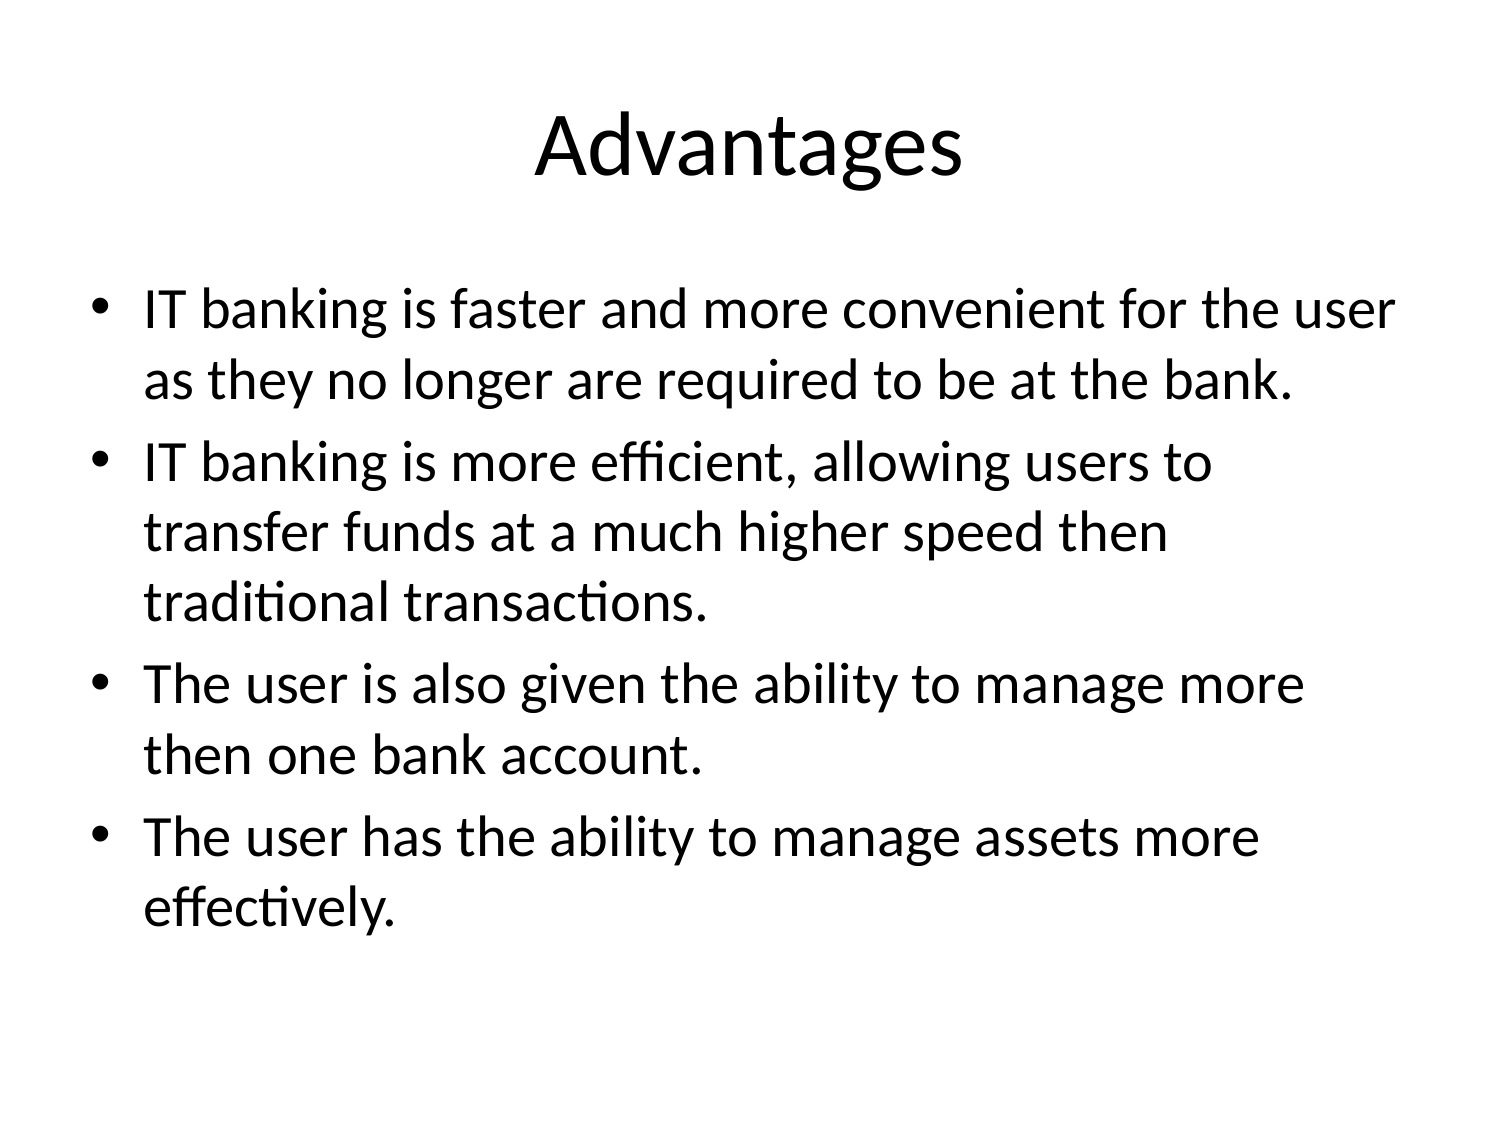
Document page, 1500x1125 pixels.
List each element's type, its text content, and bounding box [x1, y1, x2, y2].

title Advantages [75, 45, 1425, 233]
list IT banking is faster and more convenient for the user as they no longer are required to be at the bank. IT banking is more efficient, allowing users to transfer funds at a much higher speed then traditional transactions. The user is also given the ability to manage more then one bank account. The user has the ability to manage assets more effectively. [75, 262, 1425, 1005]
